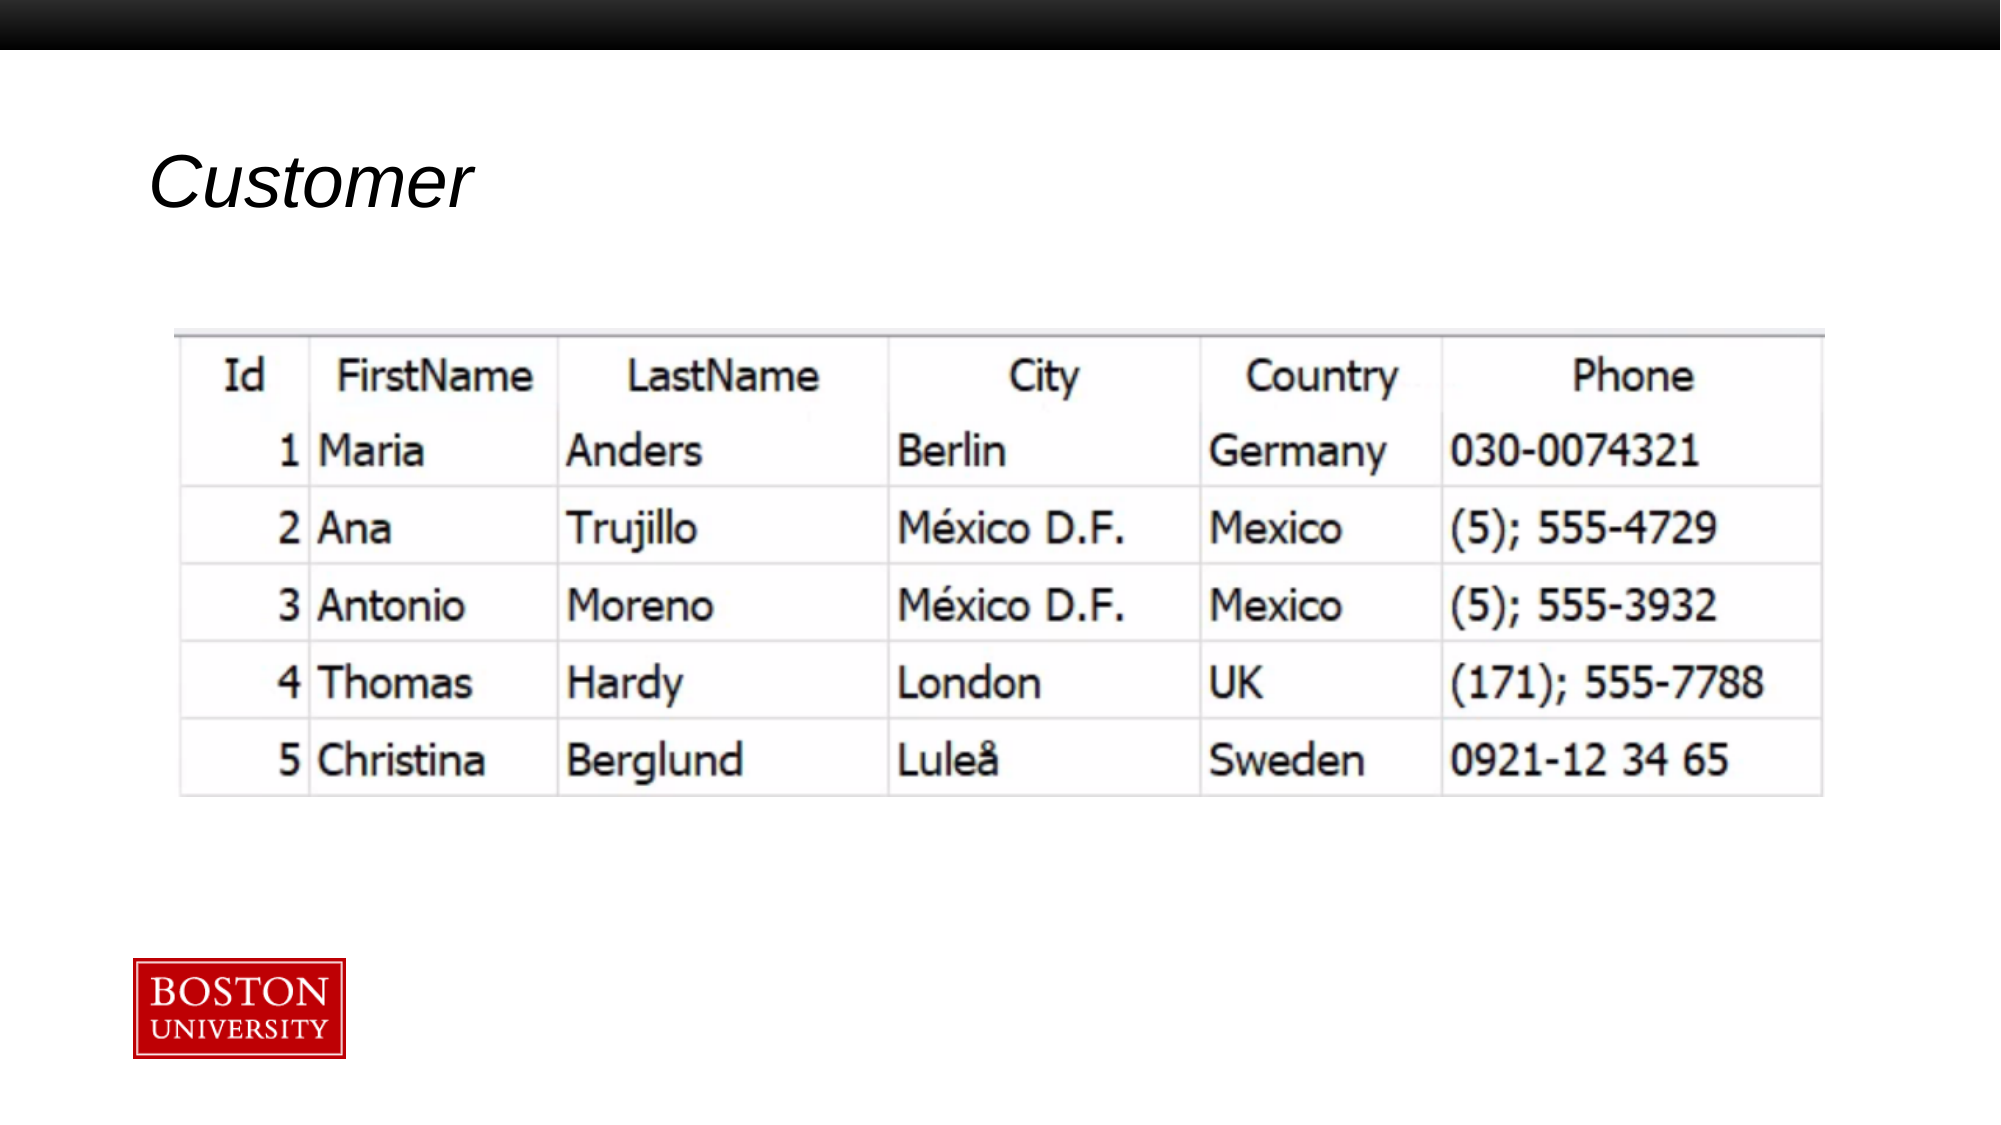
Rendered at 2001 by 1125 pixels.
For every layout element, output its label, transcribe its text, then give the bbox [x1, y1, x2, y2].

picture [133, 958, 346, 1059]
picture [174, 327, 1826, 798]
title Customer [133, 125, 1867, 238]
list [133, 303, 1867, 941]
